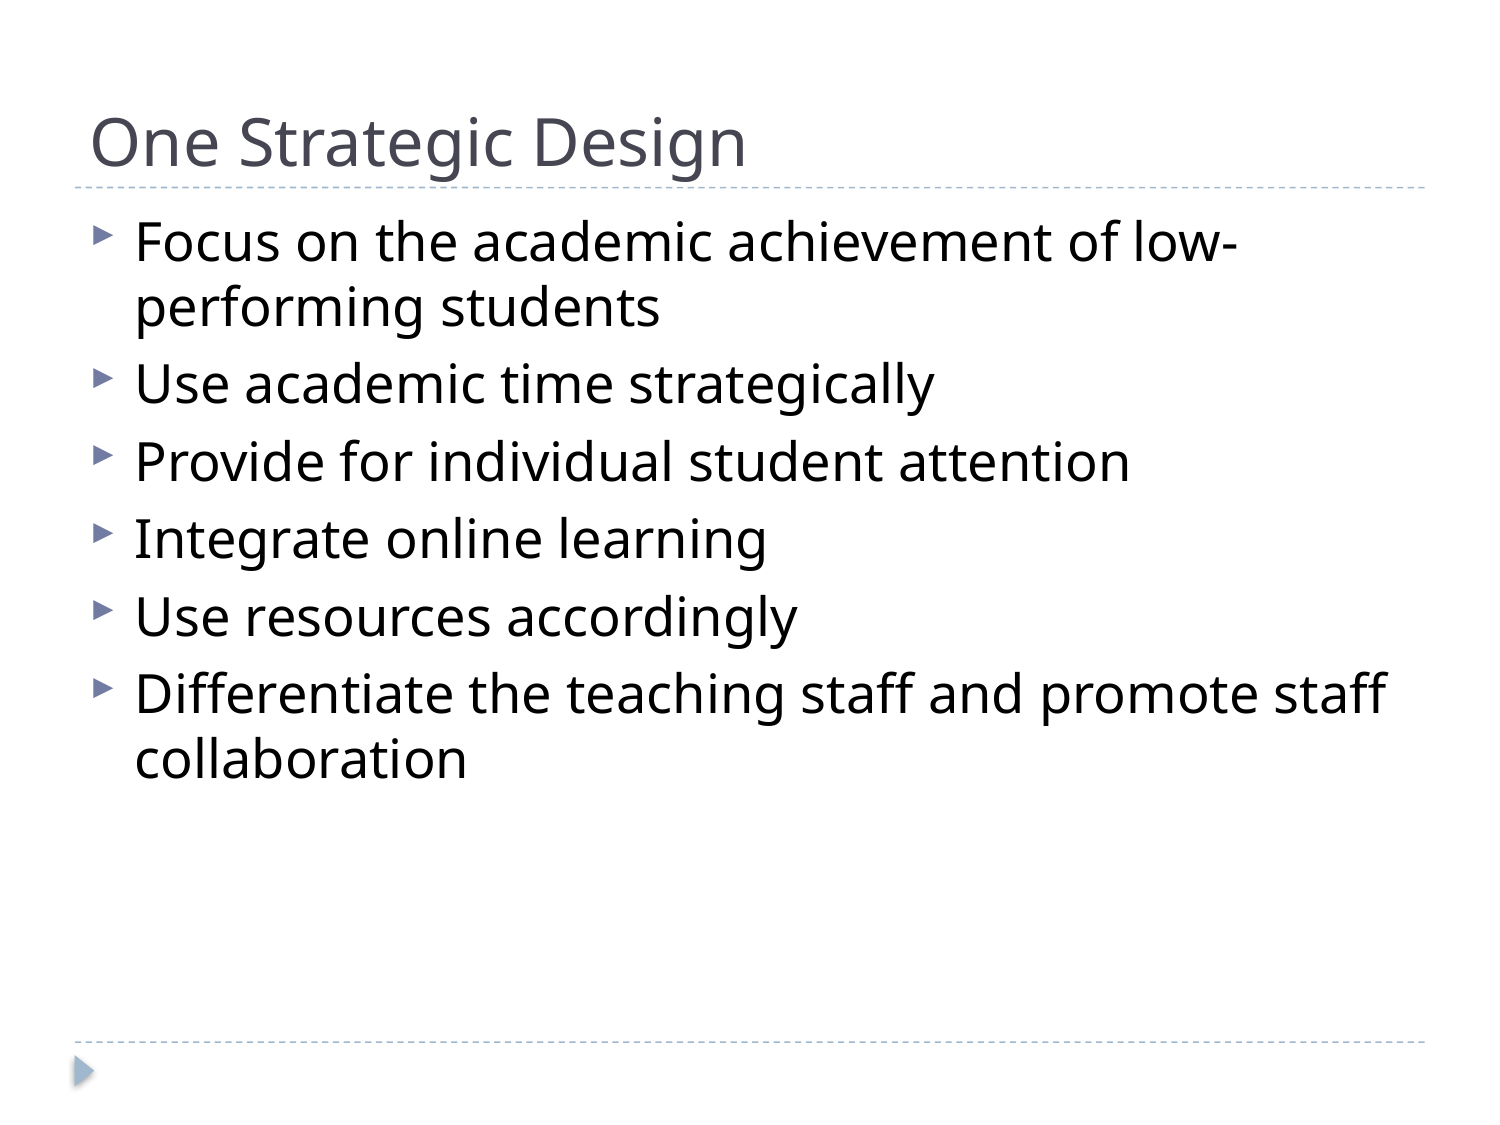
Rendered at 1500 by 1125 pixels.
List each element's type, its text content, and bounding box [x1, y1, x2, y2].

title One Strategic Design [75, 24, 1425, 188]
list Focus on the academic achievement of low-performing students Use academic time strategically Provide for individual student attention Integrate online learning Use resources accordingly Differentiate the teaching staff and promote staff collaboration [75, 200, 1425, 1006]
